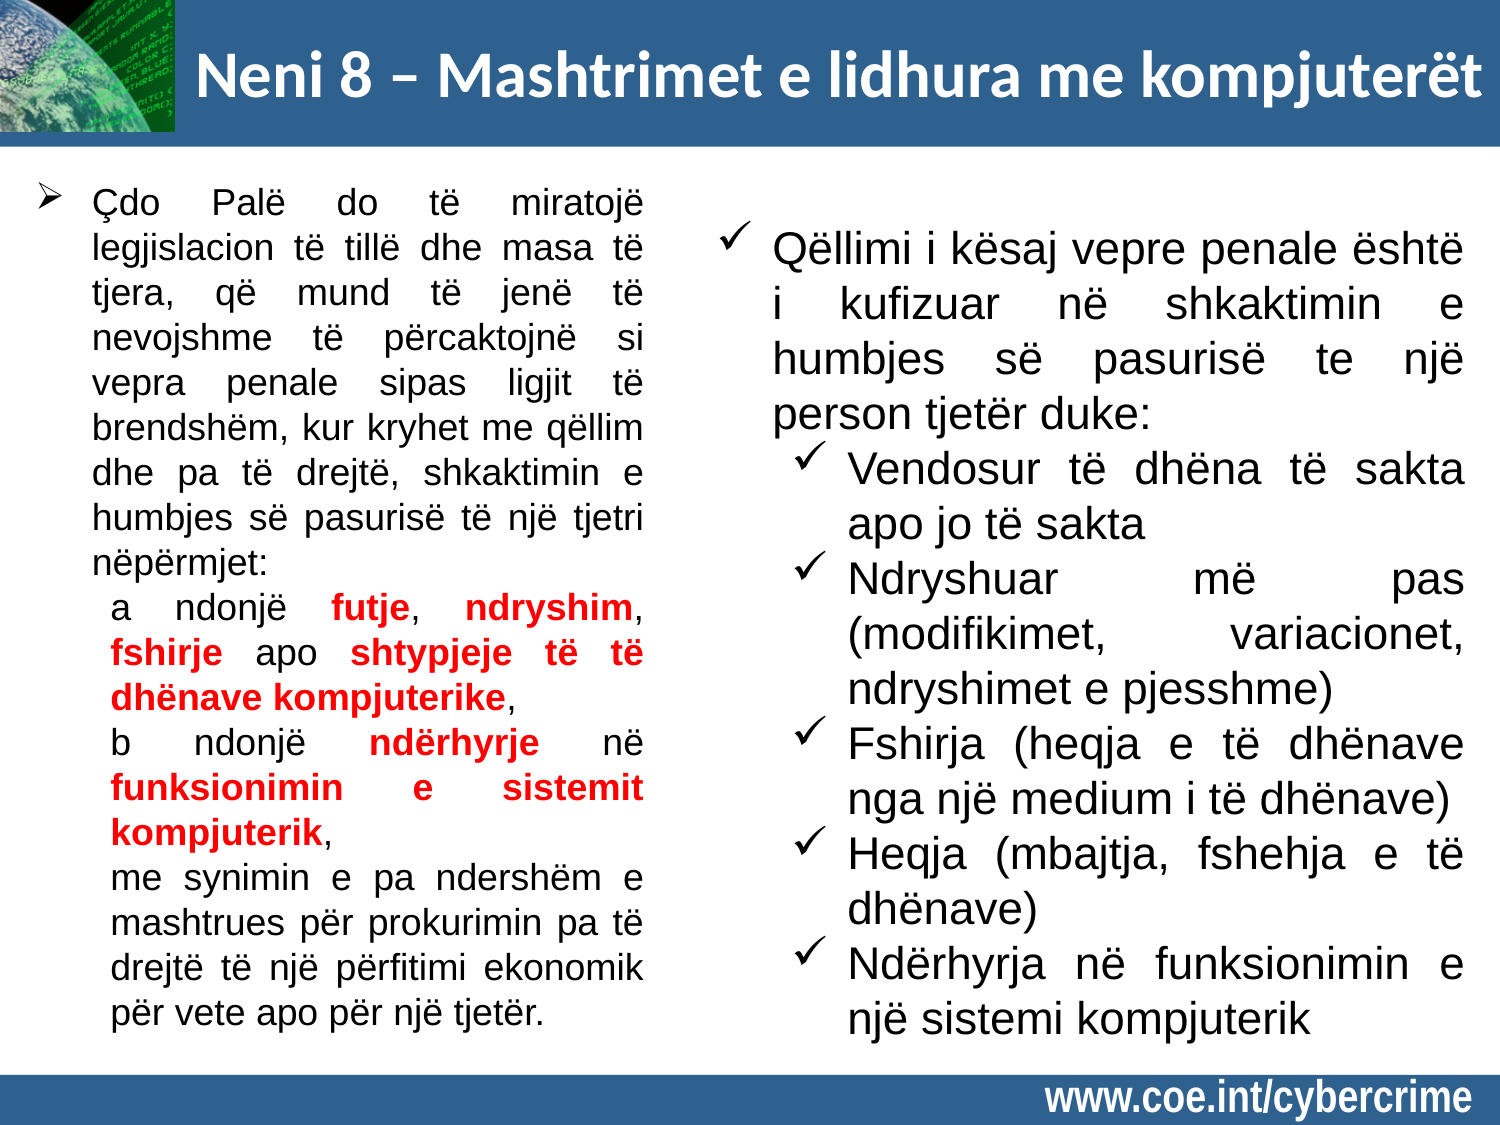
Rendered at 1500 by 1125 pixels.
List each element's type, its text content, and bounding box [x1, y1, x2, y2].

text_box Qëllimi i kësaj vepre penale është i kufizuar në shkaktimin e humbjes së pasurisë te një person tjetër duke: Vendosur të dhëna të sakta apo jo të sakta Ndryshuar më pas (modifikimet, variacionet, ndryshimet e pjesshme) Fshirja (heqja e të dhënave nga një medium i të dhënave) Heqja (mbajtja, fshehja e të dhënave) Ndërhyrja në funksionimin e një sistemi kompjuterik [701, 211, 1480, 1051]
text_box [0, 1073, 1030, 1125]
text_box www.coe.int/cybercrime [1030, 1059, 1500, 1125]
text_box Çdo Palë do të miratojë legjislacion të tillë dhe masa të tjera, që mund të jenë të nevojshme të përcaktojnë si vepra penale sipas ligjit të brendshëm, kur kryhet me qëllim dhe pa të drejtë, shkaktimin e humbjes së pasurisë të një tjetri nëpërmjet: a ndonjë futje, ndryshim, fshirje apo shtypjeje të të dhënave kompjuterike, b ndonjë ndërhyrje në funksionimin e sistemit kompjuterik, me synimin e pa ndershëm e mashtrues për prokurimin pa të drejtë të një përfitimi ekonomik për vete apo për një tjetër. [20, 170, 659, 1041]
text_box Neni 8 – Mashtrimet e lidhura me kompjuterët [0, 0, 1500, 149]
picture [0, 0, 175, 132]
